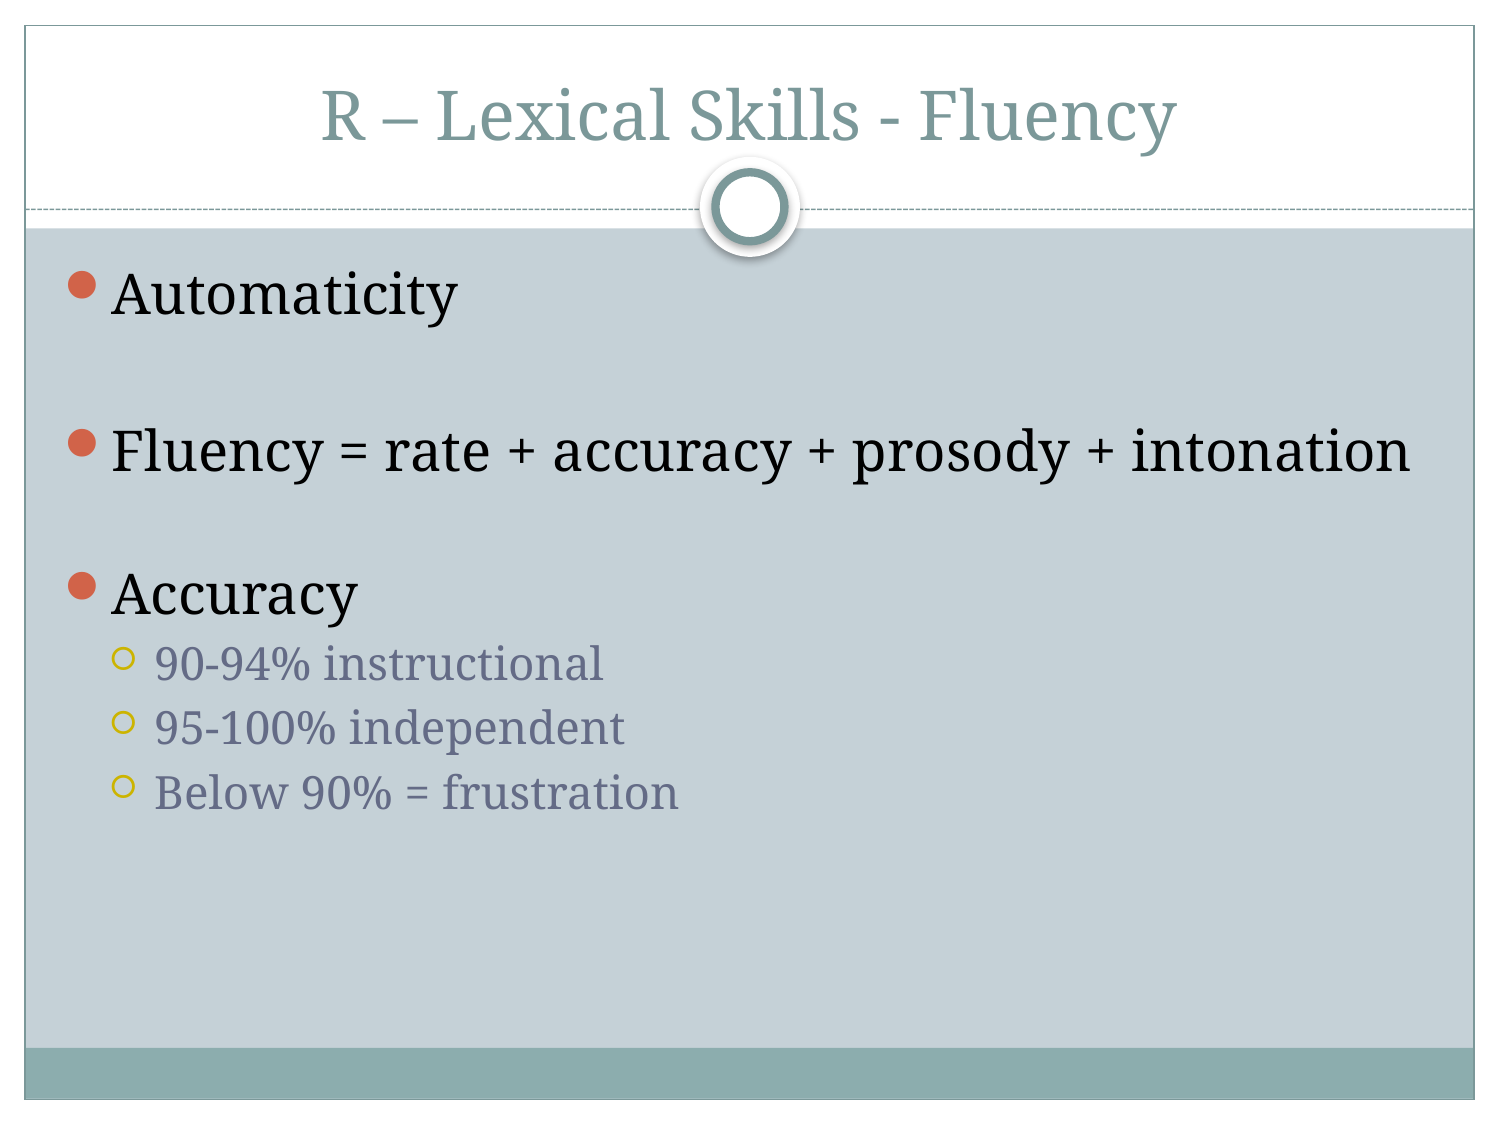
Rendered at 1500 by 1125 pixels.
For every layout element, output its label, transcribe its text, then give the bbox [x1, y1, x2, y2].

title R – Lexical Skills - Fluency [49, 37, 1450, 162]
list Automaticity Fluency = rate + accuracy + prosody + intonation Accuracy 90-94% instructional 95-100% independent Below 90% = frustration [49, 250, 1445, 1001]
